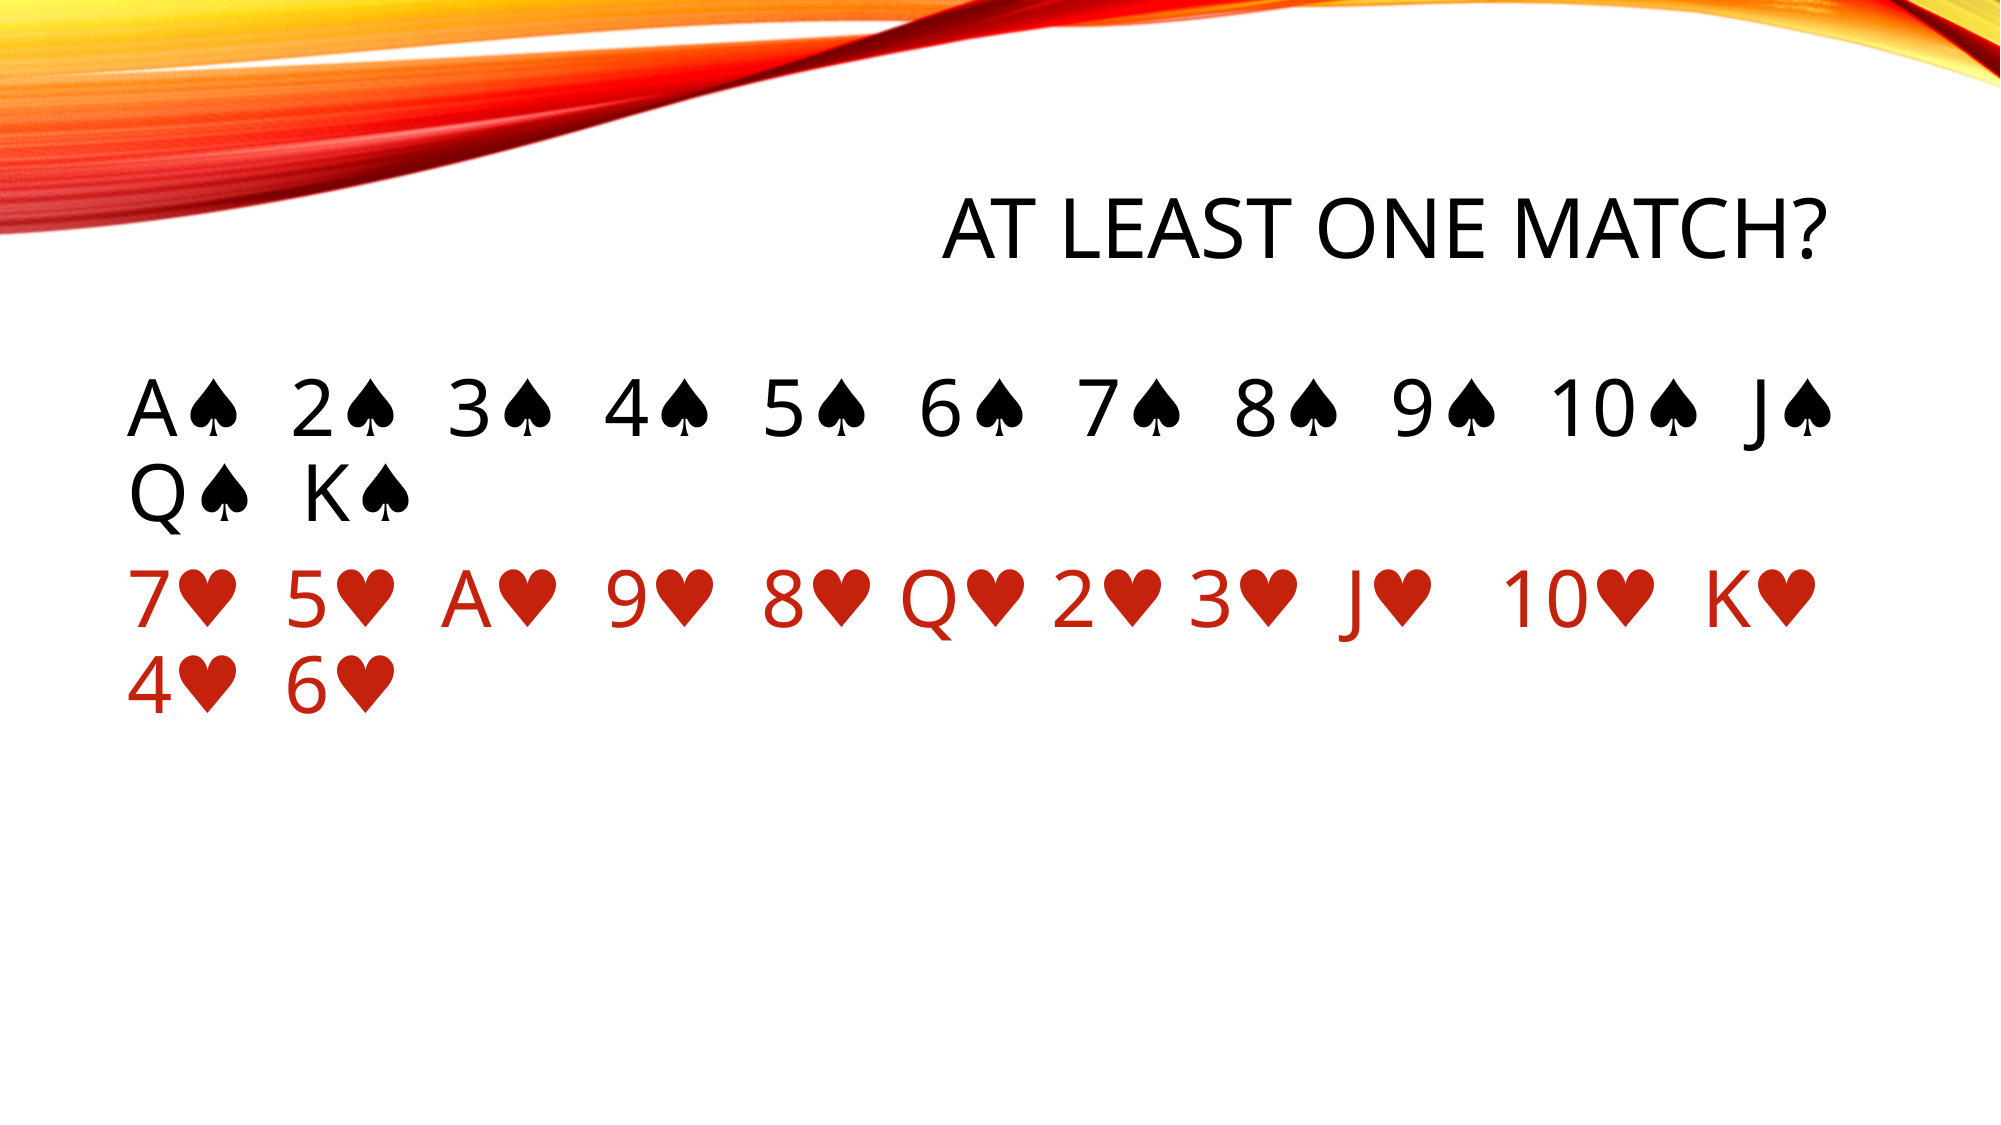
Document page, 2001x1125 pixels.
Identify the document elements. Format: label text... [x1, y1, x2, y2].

picture [0, 0, 2000, 237]
list A♠ 2♠ 3♠ 4♠ 5♠ 6♠ 7♠ 8♠ 9♠ 10♠ J♠ Q♠ K♠ 7♥ 5♥ A♥ 9♥ 8♥ Q♥ 2♥ 3♥ J♥ 10♥ K♥ 4♥ 6♥ [112, 360, 1888, 1021]
title At least one match? [474, 125, 1888, 338]
